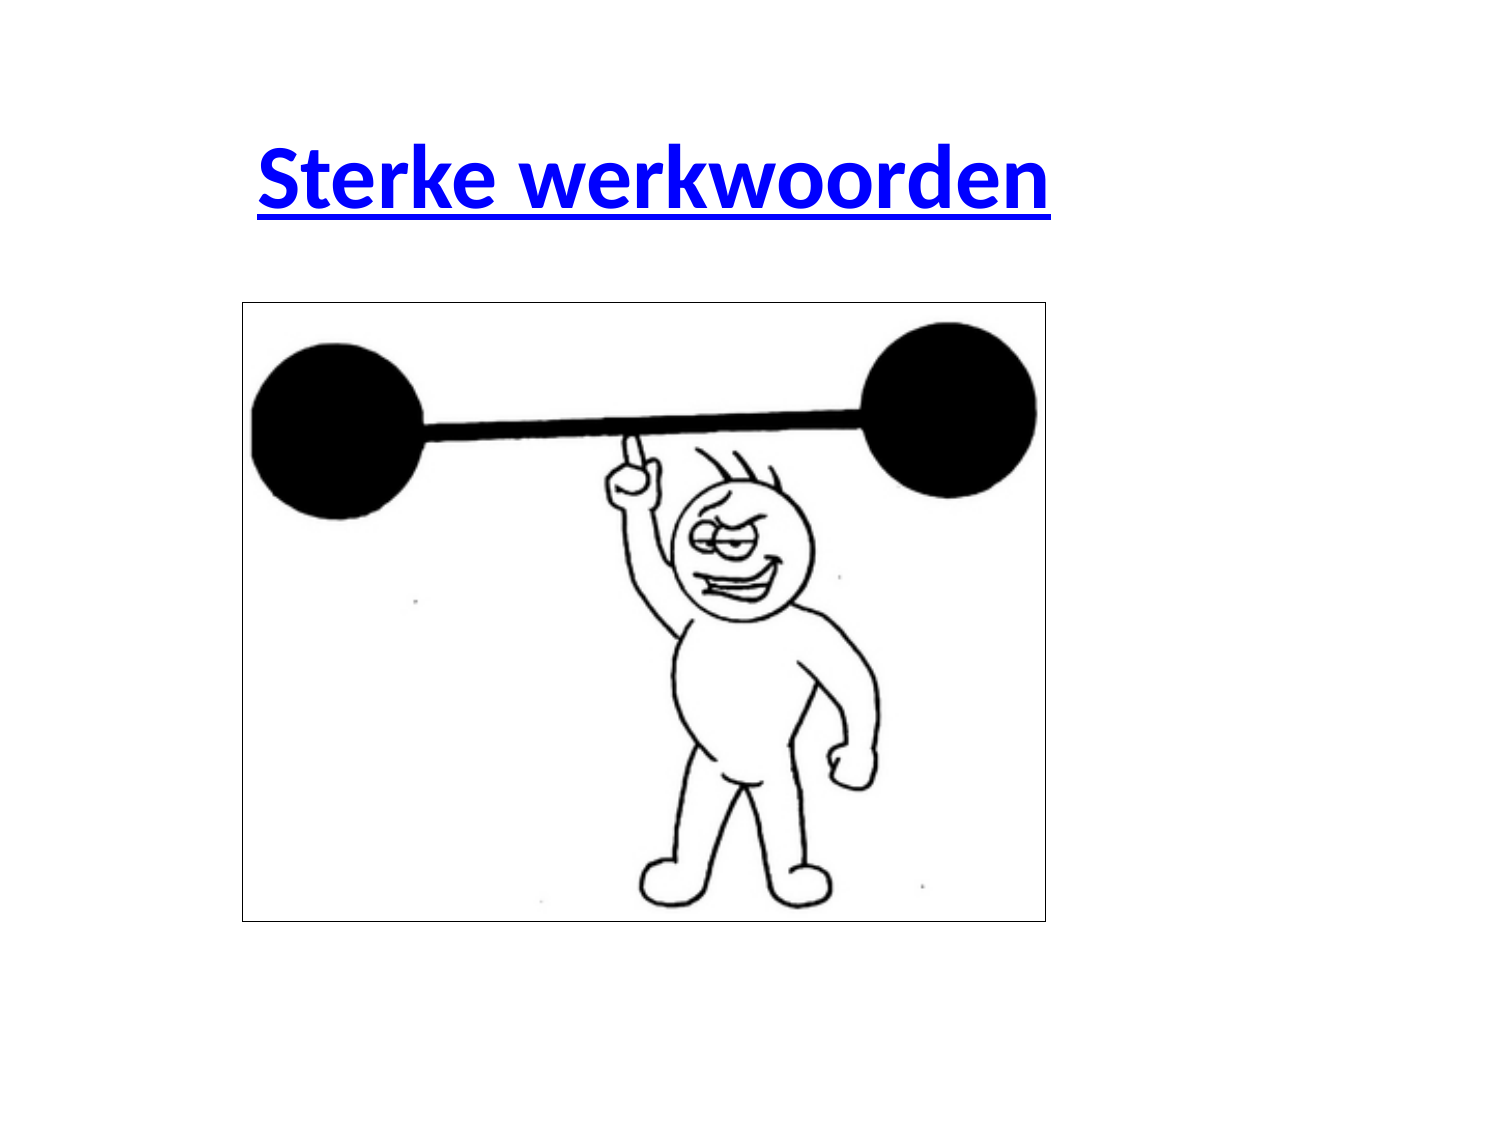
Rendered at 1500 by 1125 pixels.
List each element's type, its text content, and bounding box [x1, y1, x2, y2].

title Sterke werkwoorden [242, 78, 1500, 266]
picture [241, 302, 1046, 922]
